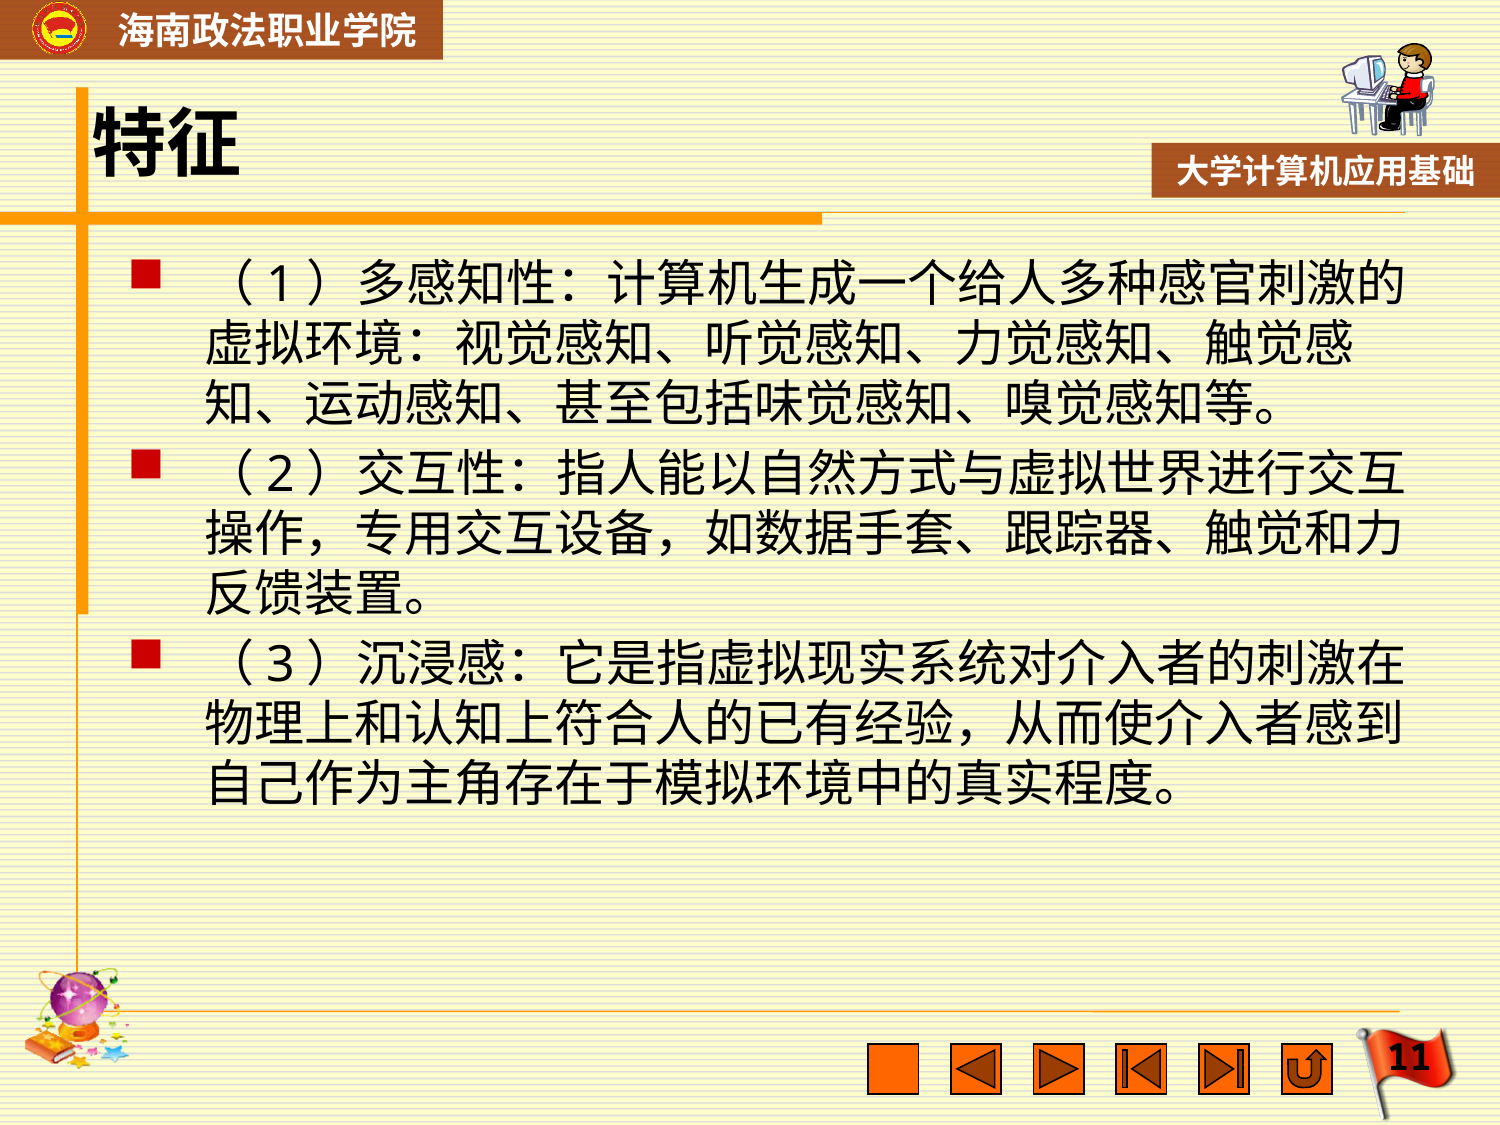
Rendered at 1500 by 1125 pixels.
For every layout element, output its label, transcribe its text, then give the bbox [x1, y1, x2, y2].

picture [0, 0, 1500, 212]
title 特征 [76, 78, 1390, 193]
slide_number 11 [1345, 1025, 1447, 1104]
list （1）多感知性：计算机生成一个给人多种感官刺激的虚拟环境：视觉感知、听觉感知、力觉感知、触觉感知、运动感知、甚至包括味觉感知、嗅觉感知等。 （2）交互性：指人能以自然方式与虚拟世界进行交互操作，专用交互设备，如数据手套、跟踪器、触觉和力反馈装置。 （3）沉浸感：它是指虚拟现实系统对介入者的刺激在物理上和认知上符合人的已有经验，从而使介入者感到自己作为主角存在于模拟环境中的真实程度。 [112, 243, 1425, 1006]
picture [0, 193, 1500, 1125]
